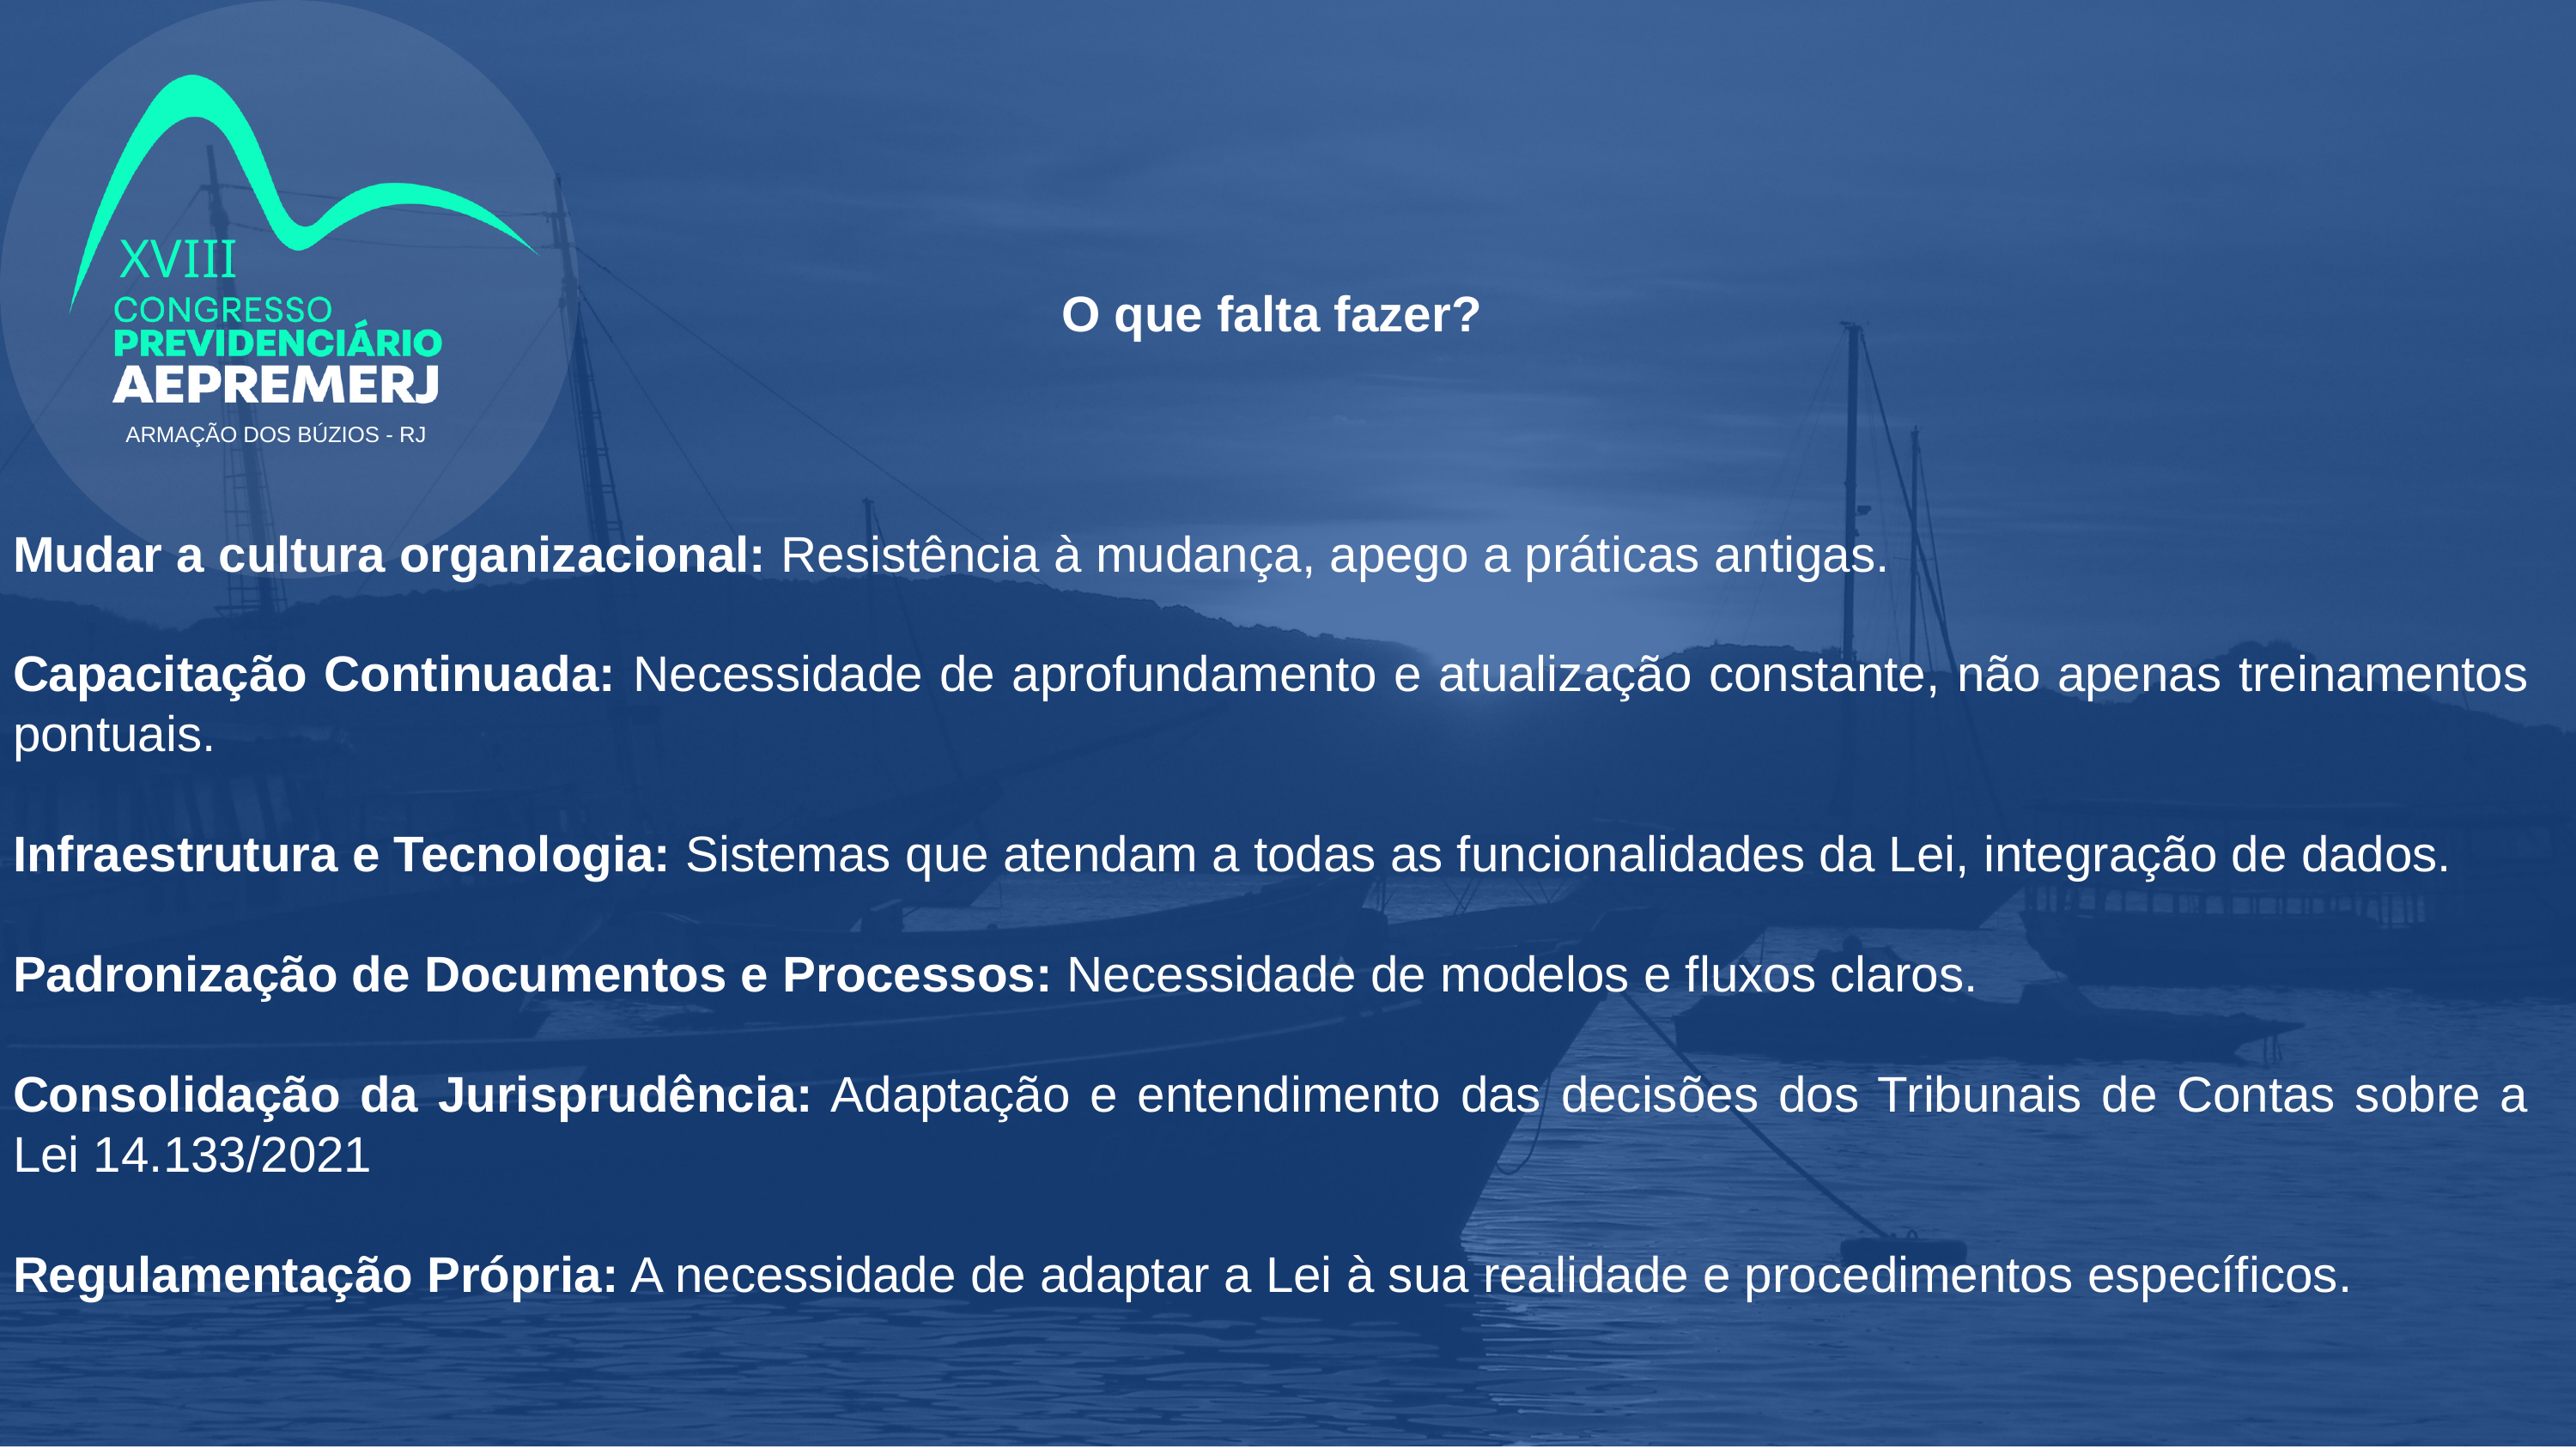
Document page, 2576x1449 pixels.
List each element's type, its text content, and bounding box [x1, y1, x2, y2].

text_box [0, 0, 2576, 1446]
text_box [0, 0, 580, 579]
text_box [60, 74, 544, 447]
text_box O que falta fazer? Mudar a cultura organizacional: Resistência à mudança, apego a práticas antigas. Capacitação Continuada: Necessidade de aprofundamento e atualização constante, não apenas treinamentos pontuais. Infraestrutura e Tecnologia: Sistemas que atendam a todas as funcionalidades da Lei, integração de dados. Padronização de Documentos e Processos: Necessidade de modelos e fluxos claros. Consolidação da Jurisprudência: Adaptação e entendimento das decisões dos Tribunais de Contas sobre a Lei 14.133/2021 Regulamentação Própria: A necessidade de adaptar a Lei à sua realidade e procedimentos específicos. [0, 0, 2544, 1309]
